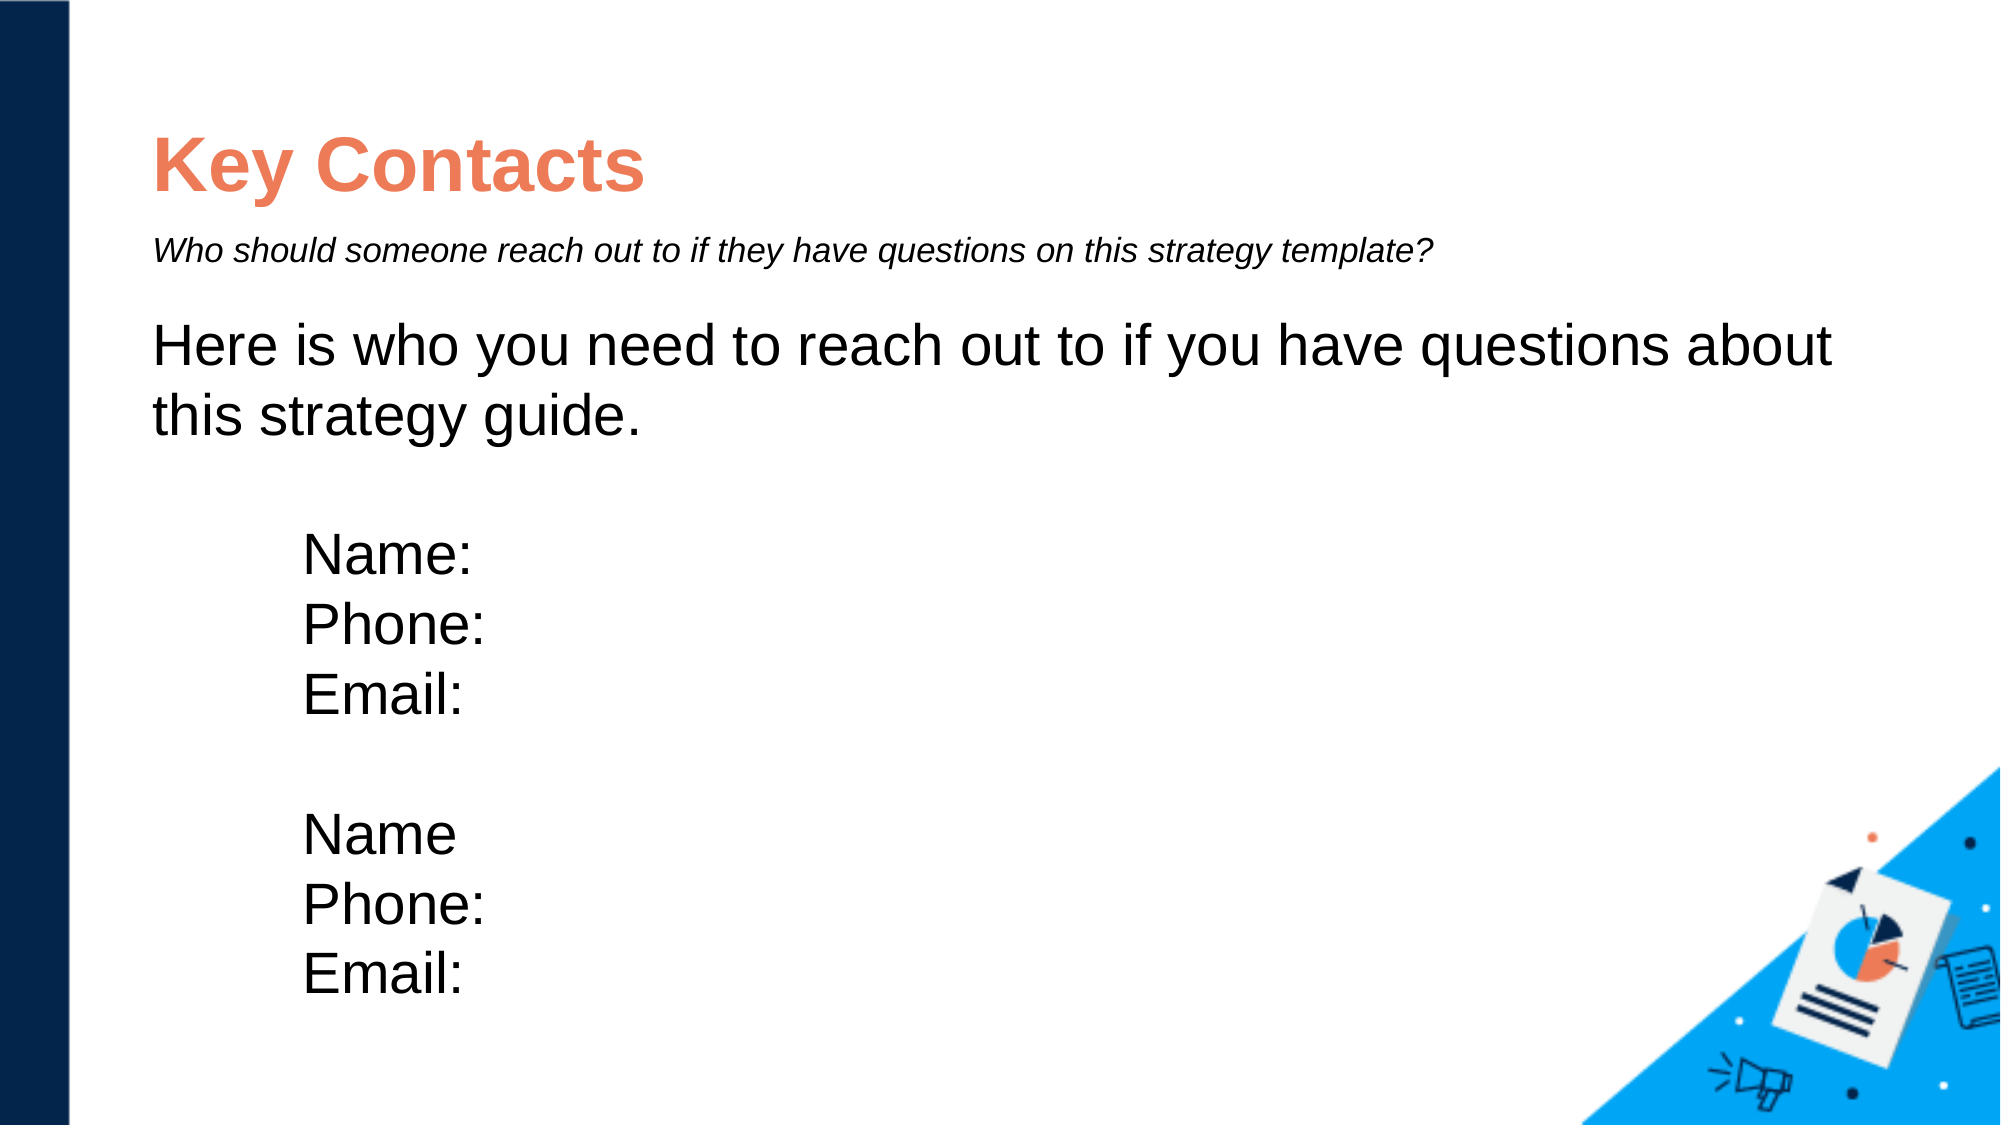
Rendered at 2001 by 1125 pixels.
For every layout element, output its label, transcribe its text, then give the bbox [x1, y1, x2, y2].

picture [1959, 979, 1977, 984]
picture [1735, 1017, 1744, 1025]
picture [1958, 968, 1991, 976]
picture [0, 0, 2001, 1125]
list Here is who you need to reach out to if you have questions about this strategy guide. Name: Phone: Email: Name Phone: Email: [137, 299, 1863, 1014]
picture [1716, 1081, 1729, 1090]
picture [1965, 838, 1975, 849]
picture [1970, 961, 1989, 966]
picture [1976, 989, 1995, 995]
picture [1961, 983, 1994, 991]
picture [1939, 1082, 1948, 1089]
title Key Contacts Who should someone reach out to if they have questions on this strategy template? [137, 59, 1863, 278]
picture [1848, 1088, 1857, 1099]
picture [1710, 1070, 1729, 1074]
picture [1982, 905, 1990, 912]
picture [1723, 1054, 1732, 1065]
picture [1736, 1059, 1792, 1111]
picture [1964, 996, 1997, 1006]
